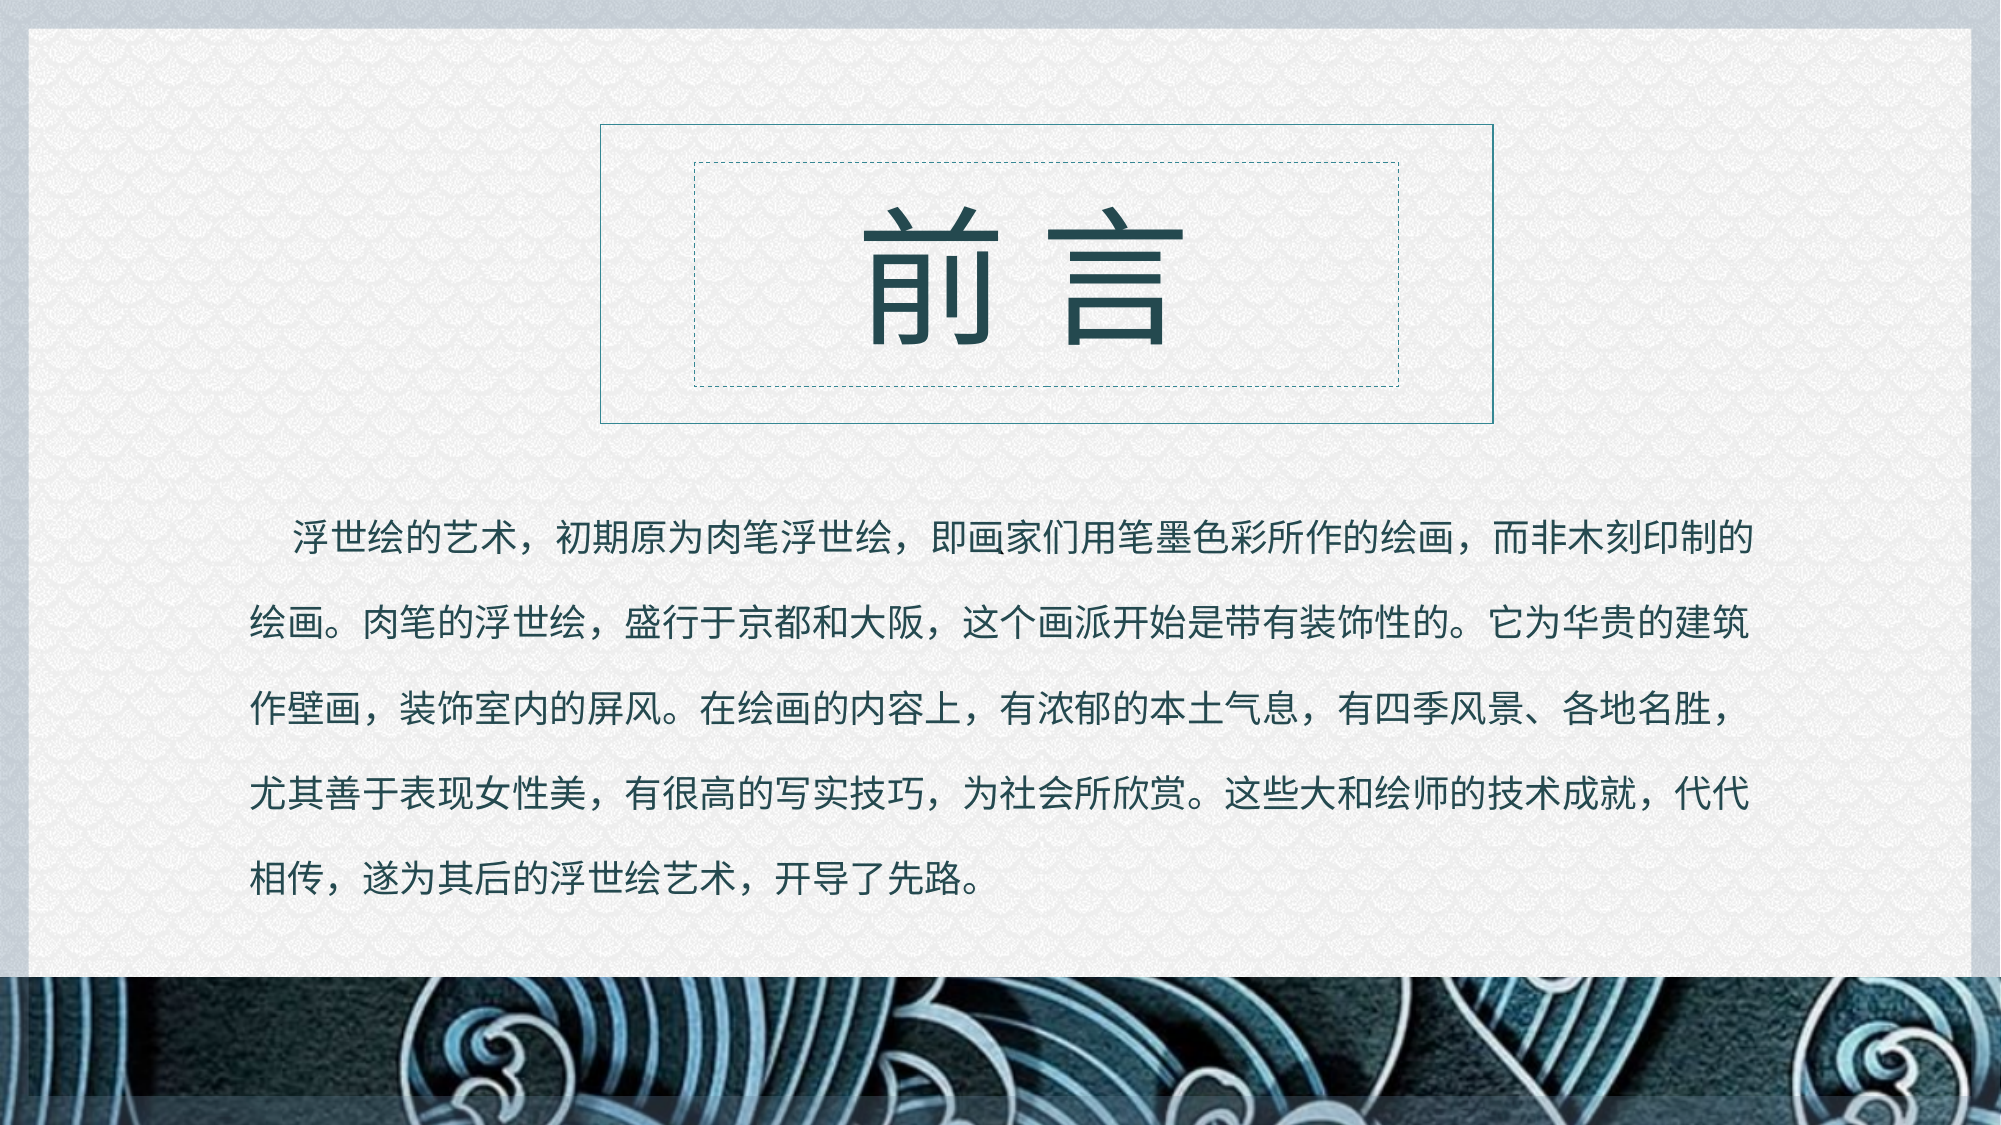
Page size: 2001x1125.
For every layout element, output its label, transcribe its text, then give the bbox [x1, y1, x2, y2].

text_box 浮世绘的艺术，初期原为肉笔浮世绘，即画家们用笔墨色彩所作的绘画，而非木刻印制的绘画。肉笔的浮世绘，盛行于京都和大阪，这个画派开始是带有装饰性的。它为华贵的建筑作壁画，装饰室内的屏风。在绘画的内容上，有浓郁的本土气息，有四季风景、各地名胜，尤其善于表现女性美，有很高的写实技巧，为社会所欣赏。这些大和绘师的技术成就，代代相传，遂为其后的浮世绘艺术，开导了先路。 [235, 465, 922, 908]
text_box 浮世绘的艺术，初期原为肉笔浮世绘，即画家们用笔墨色彩所作的绘画，而非木刻印制的绘画。肉笔的浮世绘，盛行于京都和大阪，这个画派开始是带有装饰性的。它为华贵的建筑作壁画，装饰室内的屏风。在绘画的内容上，有浓郁的本土气息，有四季风景、各地名胜，尤其善于表现女性美，有很高的写实技巧，为社会所欣赏。这些大和绘师的技术成就，代代相传，遂为其后的浮世绘艺术，开导了先路。 [1078, 465, 1794, 908]
text_box 前 言 [1078, 176, 1375, 371]
text_box 前 言 [841, 176, 922, 371]
picture [30, 30, 1970, 1125]
text_box [1078, 124, 1494, 425]
text_box [599, 124, 922, 425]
text_box ` [0, 0, 2000, 1125]
